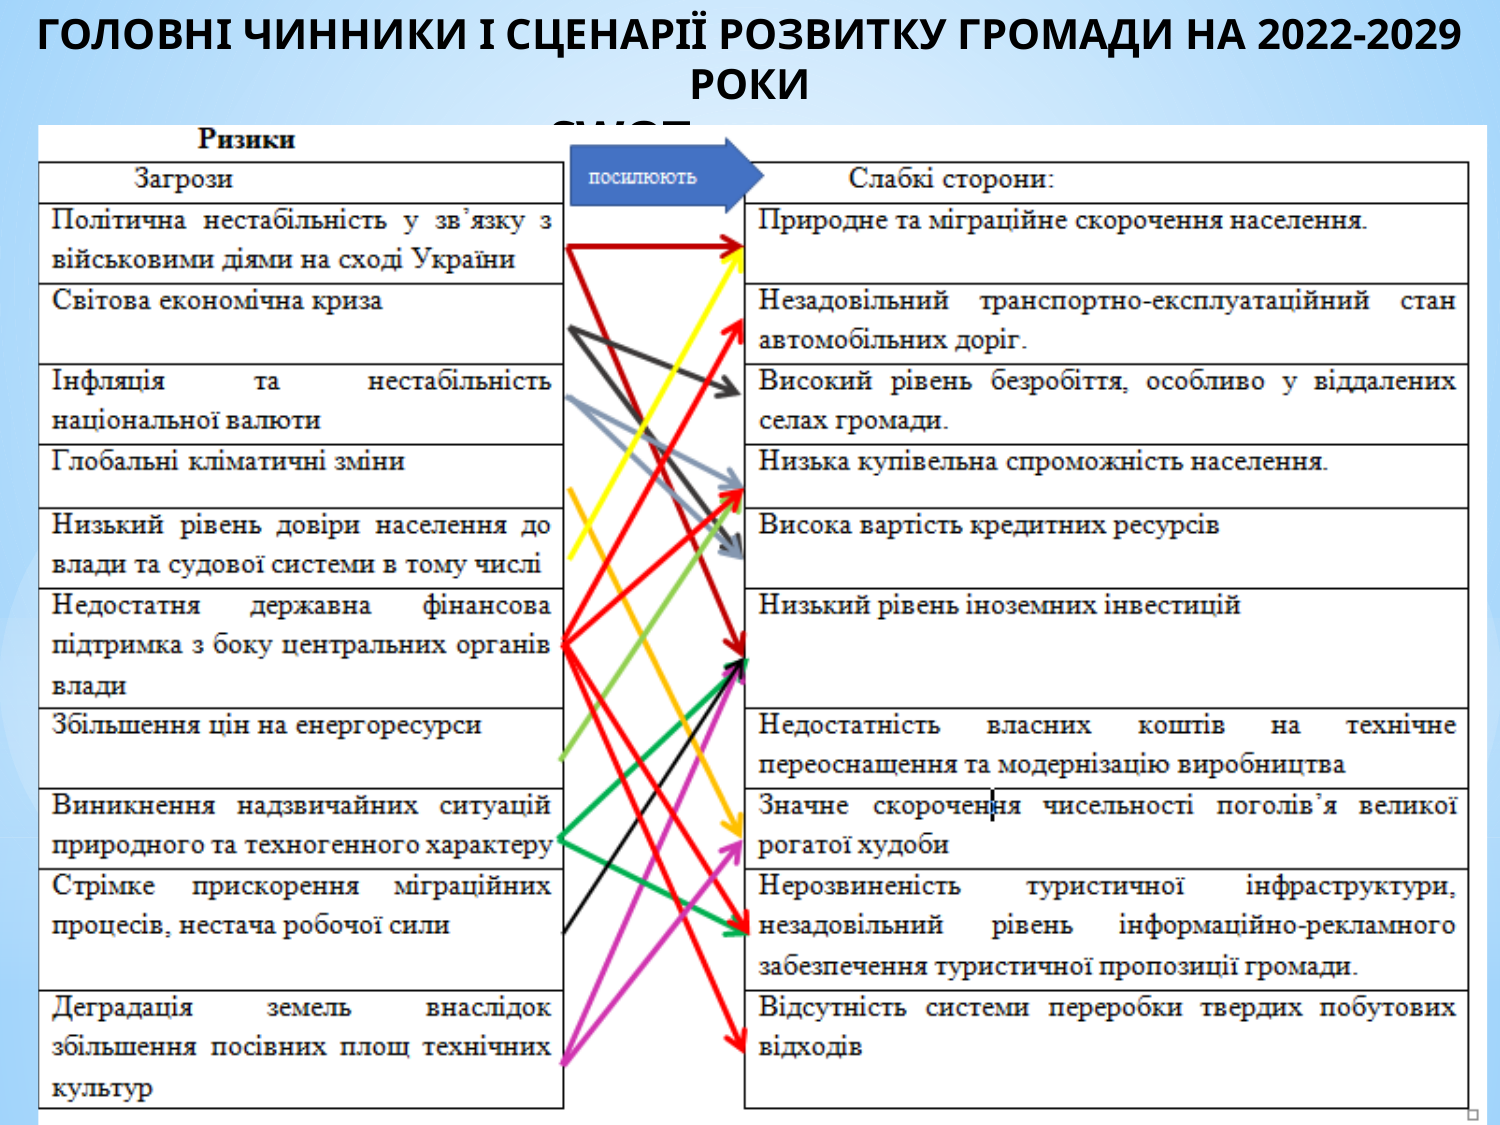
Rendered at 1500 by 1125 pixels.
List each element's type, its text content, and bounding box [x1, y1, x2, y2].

title ГОЛОВНІ ЧИННИКИ І СЦЕНАРІЇ РОЗВИТКУ ГРОМАДИ НА 2022-2029 РОКИ SWOT-матриця [0, 0, 1500, 188]
picture [38, 125, 1488, 1125]
